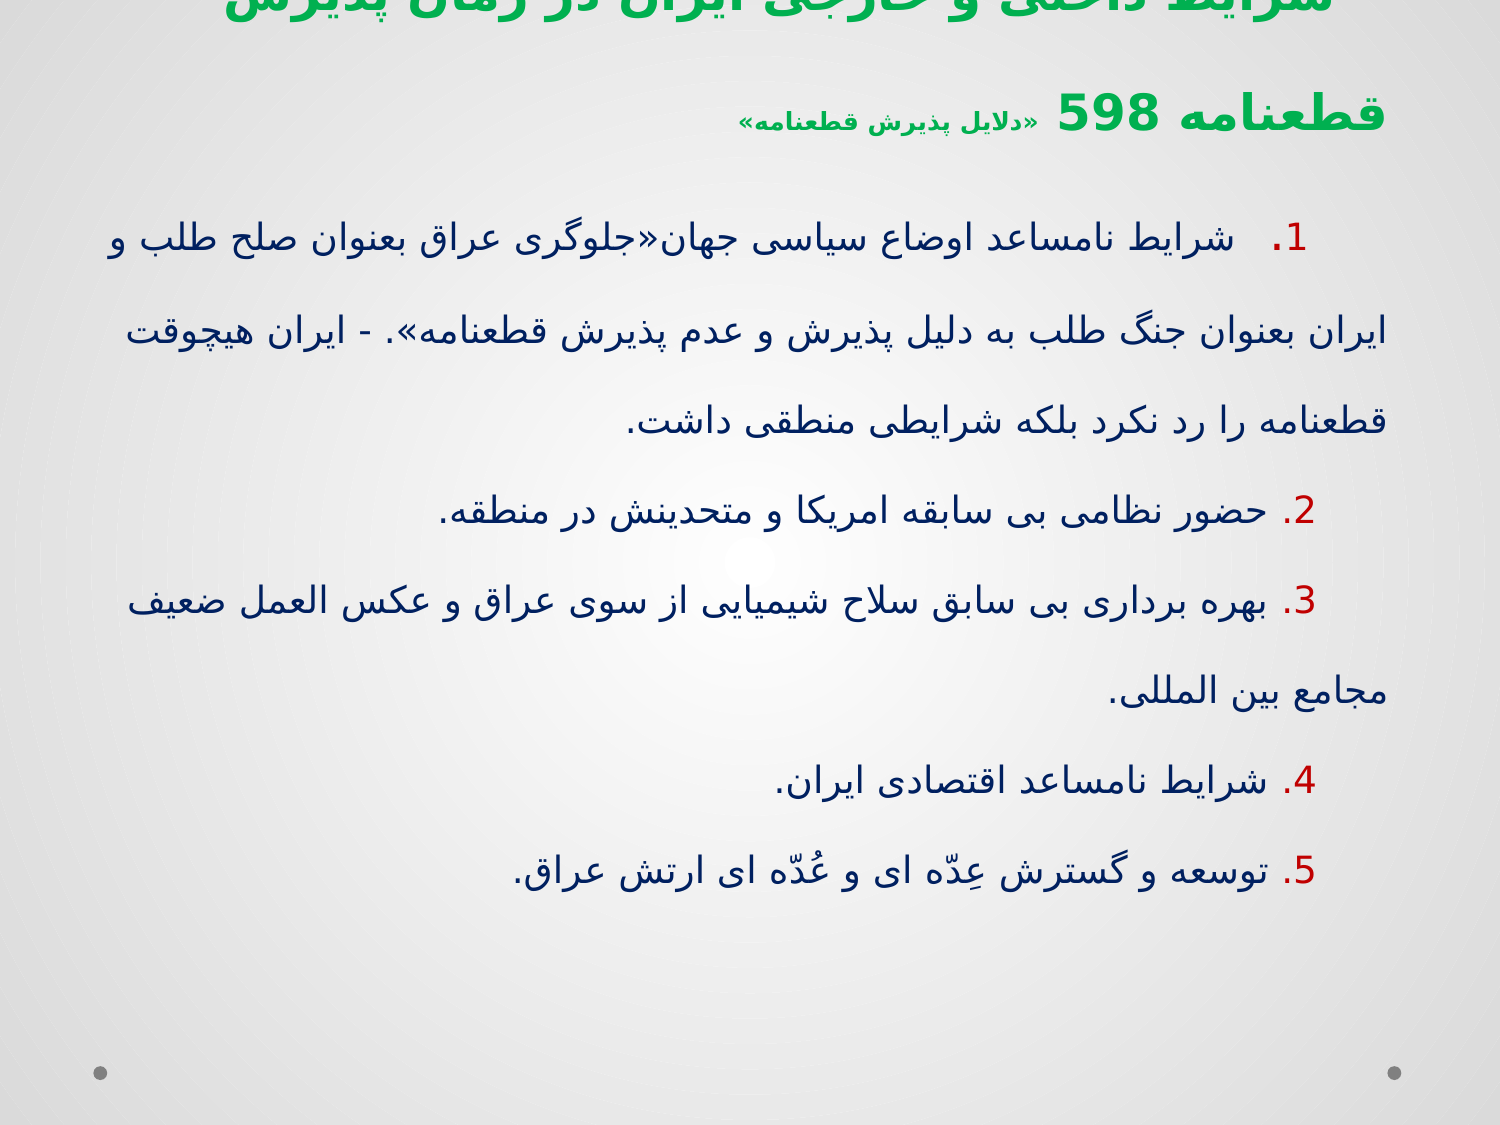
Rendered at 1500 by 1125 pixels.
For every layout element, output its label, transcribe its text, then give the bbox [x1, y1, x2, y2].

title شرایط داخلی و خارجی ایران در زمان پذیرش قطعنامه 598 «دلایل پذیرش قطعنامه» 1. شرایط نامساعد اوضاع سیاسی جهان«جلوگری عراق بعنوان صلح طلب و ایران بعنوان جنگ طلب به دلیل پذیرش و عدم پذیرش قطعنامه». - ایران هیچوقت قطعنامه را رد نکرد بلکه شرایطی منطقی داشت. 2. حضور نظامی بی سابقه امریکا و متحدینش در منطقه. 3. بهره برداری بی سابق سلاح شیمیایی از سوی عراق و عکس العمل ضعیف مجامع بین المللی. 4. شرایط نامساعد اقتصادی ایران. 5. توسعه و گسترش عِدّه ای و عُدّه ای ارتش عراق. [41, 278, 1404, 1125]
